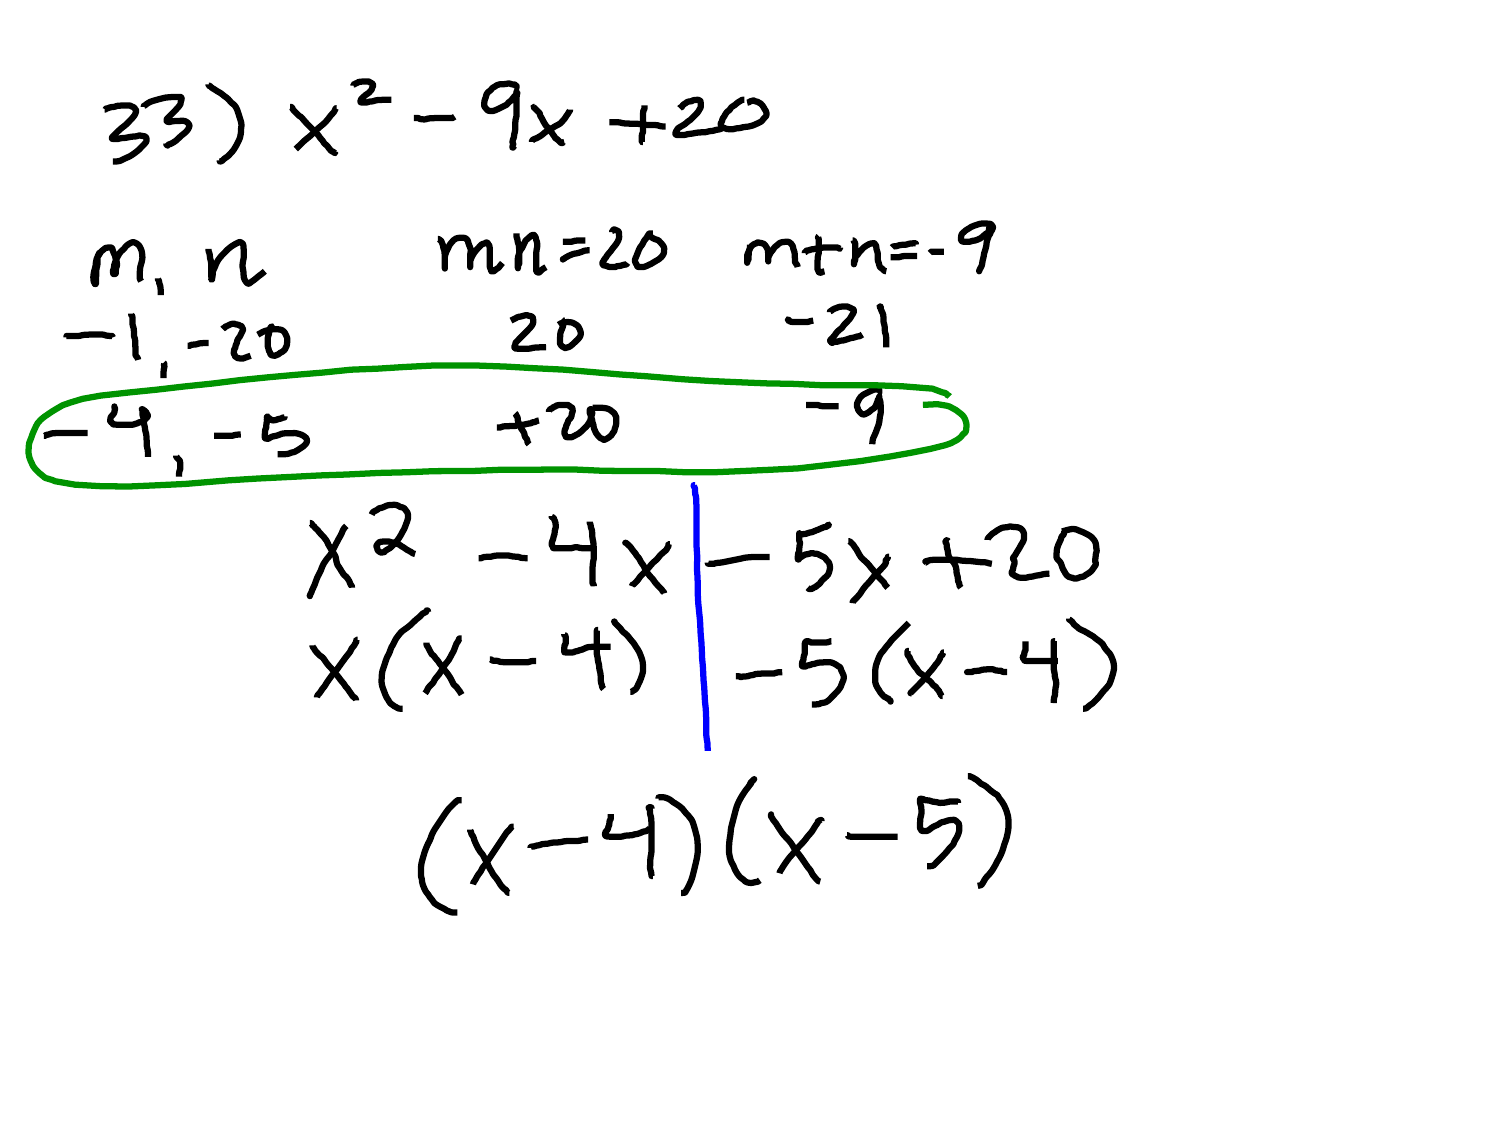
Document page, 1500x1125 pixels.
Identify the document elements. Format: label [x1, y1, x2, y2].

text_box [104, 104, 148, 163]
text_box [207, 241, 266, 285]
text_box [909, 651, 944, 695]
text_box [640, 105, 646, 143]
text_box [65, 333, 114, 338]
text_box [352, 80, 392, 104]
text_box [472, 826, 514, 885]
text_box [924, 558, 953, 564]
text_box [558, 319, 582, 349]
text_box [926, 676, 943, 697]
text_box [331, 552, 353, 588]
text_box [489, 658, 537, 664]
text_box [483, 82, 519, 149]
text_box [143, 96, 191, 147]
text_box [257, 325, 289, 357]
text_box [816, 235, 825, 274]
text_box [746, 241, 799, 268]
text_box [437, 236, 504, 273]
text_box [944, 539, 962, 589]
text_box [967, 775, 1010, 887]
text_box [613, 620, 644, 693]
text_box [624, 542, 646, 570]
text_box [529, 838, 589, 848]
text_box [424, 637, 462, 694]
text_box [316, 639, 358, 698]
text_box [787, 318, 814, 323]
text_box [478, 554, 528, 559]
text_box [986, 525, 1050, 579]
text_box [309, 525, 347, 597]
text_box [487, 861, 510, 894]
text_box [929, 250, 944, 254]
text_box [646, 571, 665, 594]
text_box [878, 305, 888, 348]
text_box [222, 322, 251, 360]
text_box [92, 241, 144, 285]
text_box [821, 246, 841, 251]
text_box [370, 504, 416, 555]
text_box [919, 798, 961, 867]
text_box [804, 247, 818, 254]
text_box [796, 851, 821, 883]
text_box [311, 645, 334, 672]
text_box [692, 484, 709, 751]
text_box [634, 232, 665, 268]
text_box [851, 556, 890, 604]
text_box [187, 342, 209, 347]
text_box [797, 523, 831, 590]
text_box [413, 116, 456, 121]
text_box [801, 640, 845, 706]
text_box [550, 516, 591, 550]
text_box [770, 813, 796, 850]
text_box [532, 106, 550, 128]
text_box [604, 814, 650, 838]
text_box [315, 132, 336, 154]
text_box [707, 556, 770, 565]
text_box [874, 622, 910, 703]
text_box [674, 99, 723, 136]
text_box [510, 314, 547, 350]
text_box [335, 672, 357, 701]
text_box [657, 796, 699, 894]
text_box [601, 228, 629, 268]
text_box [469, 829, 488, 862]
text_box [644, 123, 666, 128]
text_box [876, 575, 889, 589]
text_box [157, 278, 162, 296]
text_box [563, 634, 595, 654]
text_box [562, 249, 590, 261]
text_box [1052, 640, 1057, 704]
text_box [588, 521, 595, 587]
text_box [648, 806, 653, 877]
text_box [960, 222, 994, 273]
text_box [420, 799, 462, 914]
text_box [891, 242, 917, 248]
text_box [443, 668, 463, 695]
text_box [829, 305, 863, 344]
text_box [562, 239, 586, 243]
text_box [847, 834, 898, 838]
text_box [609, 121, 642, 126]
text_box [295, 107, 337, 150]
text_box [549, 129, 565, 144]
text_box [27, 364, 968, 488]
text_box [425, 642, 443, 667]
text_box [1022, 641, 1052, 662]
text_box [954, 558, 992, 565]
text_box [207, 84, 243, 163]
text_box [852, 239, 887, 273]
text_box [728, 778, 761, 884]
text_box [595, 629, 605, 690]
text_box [290, 106, 314, 131]
text_box [1055, 528, 1098, 580]
text_box [778, 819, 823, 874]
text_box [162, 362, 166, 379]
text_box [735, 671, 783, 678]
text_box [600, 643, 611, 648]
text_box [848, 540, 876, 574]
text_box [130, 313, 139, 361]
text_box [309, 522, 332, 553]
text_box [719, 99, 768, 131]
text_box [1068, 618, 1115, 710]
text_box [966, 668, 1008, 673]
text_box [906, 650, 926, 677]
text_box [515, 233, 547, 274]
text_box [631, 543, 670, 587]
text_box [531, 109, 571, 142]
text_box [890, 255, 918, 259]
text_box [380, 609, 429, 710]
